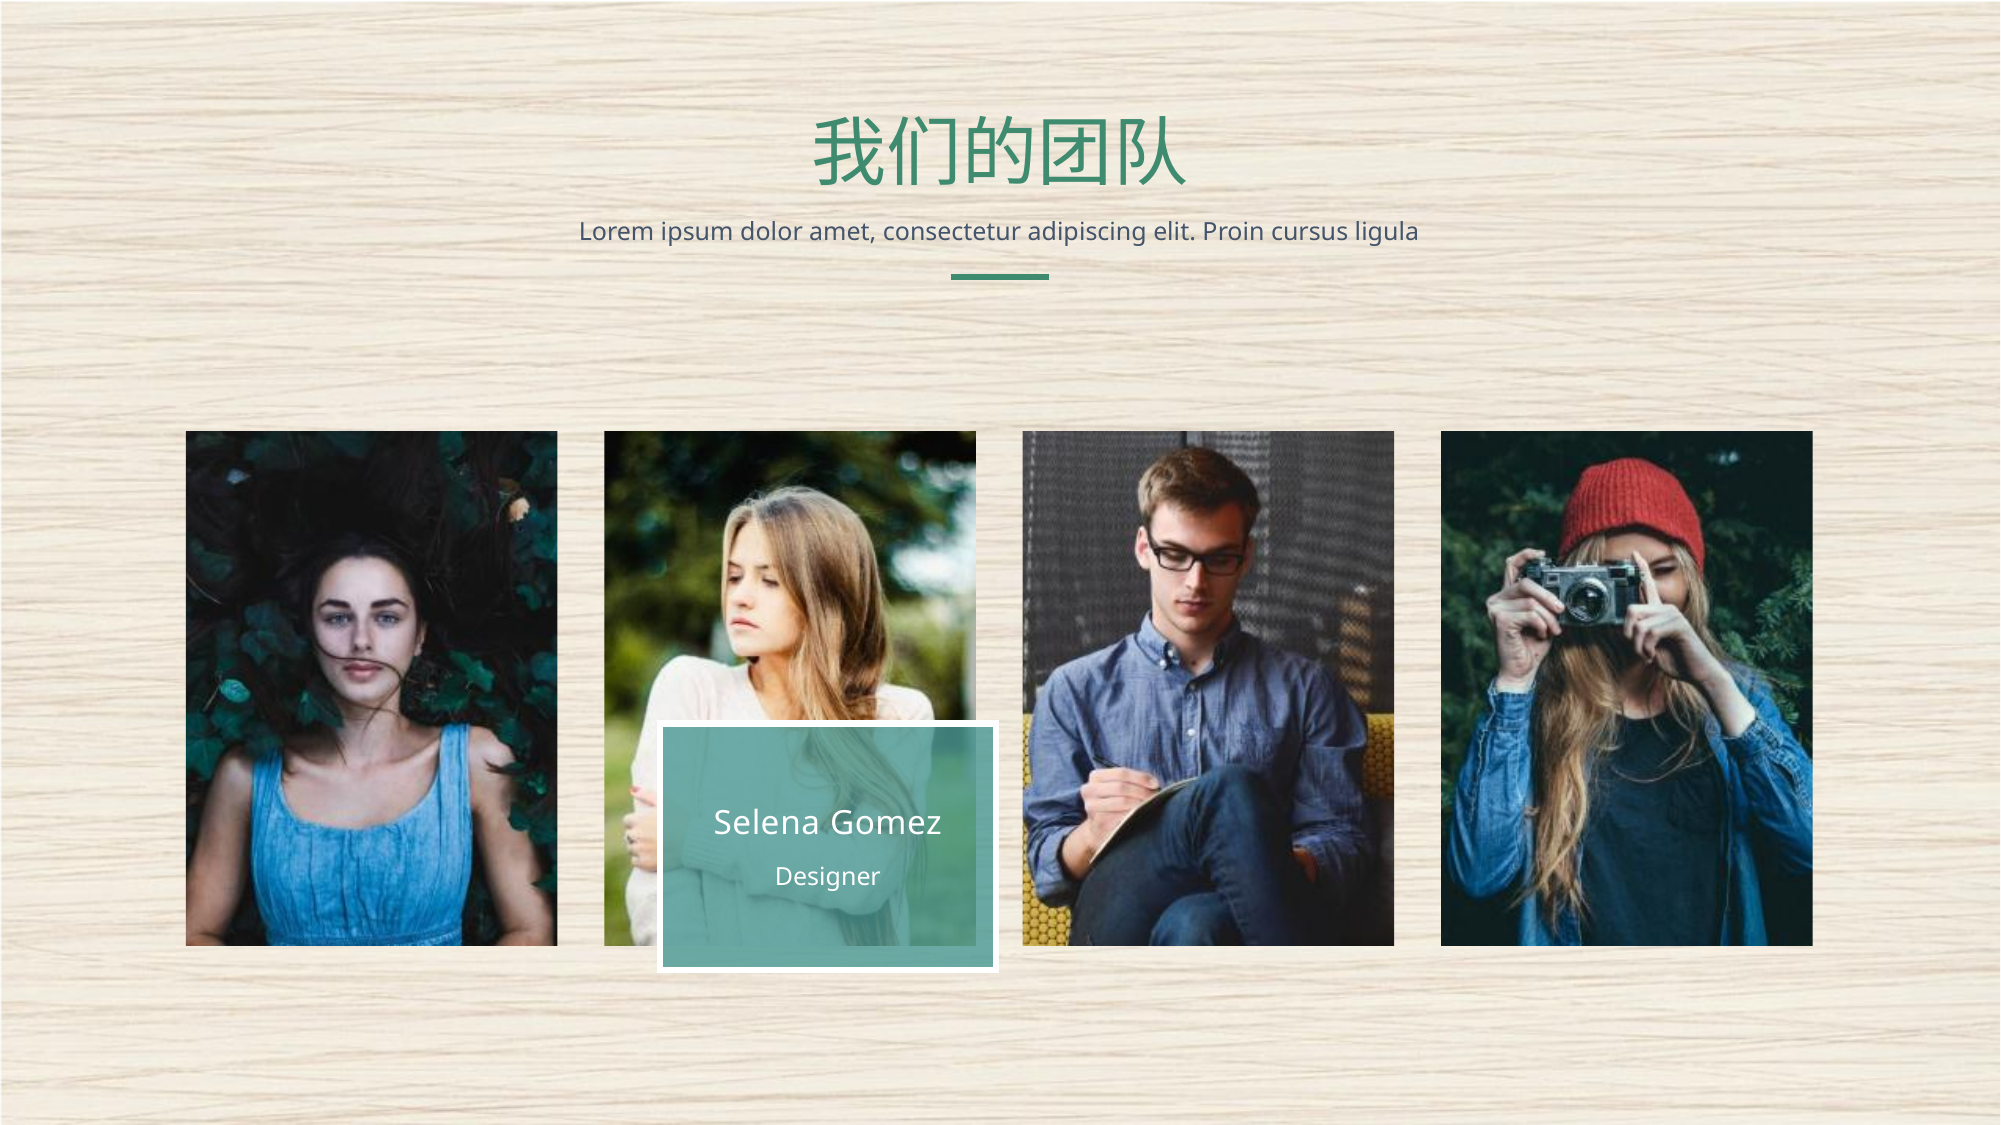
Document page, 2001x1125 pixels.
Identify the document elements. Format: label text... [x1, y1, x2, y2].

picture [3, 2, 2001, 1125]
text_box [659, 723, 997, 971]
text_box Lorem ipsum dolor amet, consectetur adipiscing elit. Proin cursus ligula [546, 196, 1454, 253]
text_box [670, 793, 986, 894]
text_box 我们的团队 [627, 107, 1373, 196]
